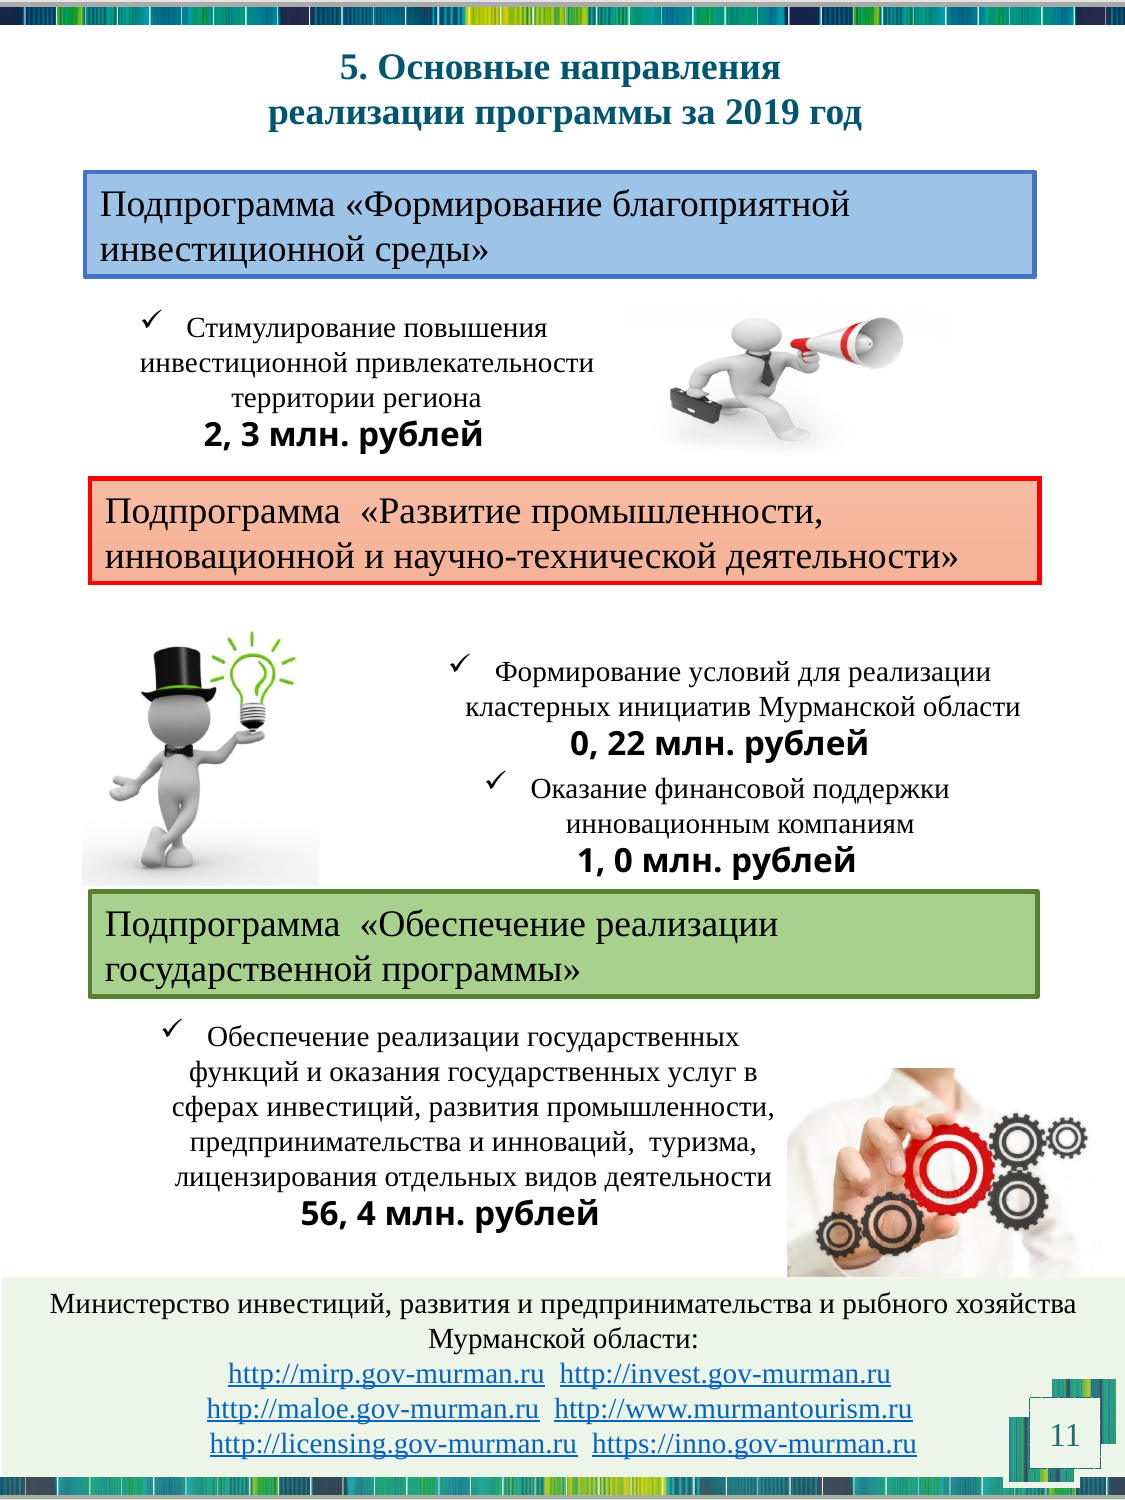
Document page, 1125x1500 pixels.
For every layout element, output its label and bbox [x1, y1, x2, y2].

text_box [0, 0, 1125, 1500]
picture [787, 1068, 1102, 1277]
picture [621, 289, 953, 467]
